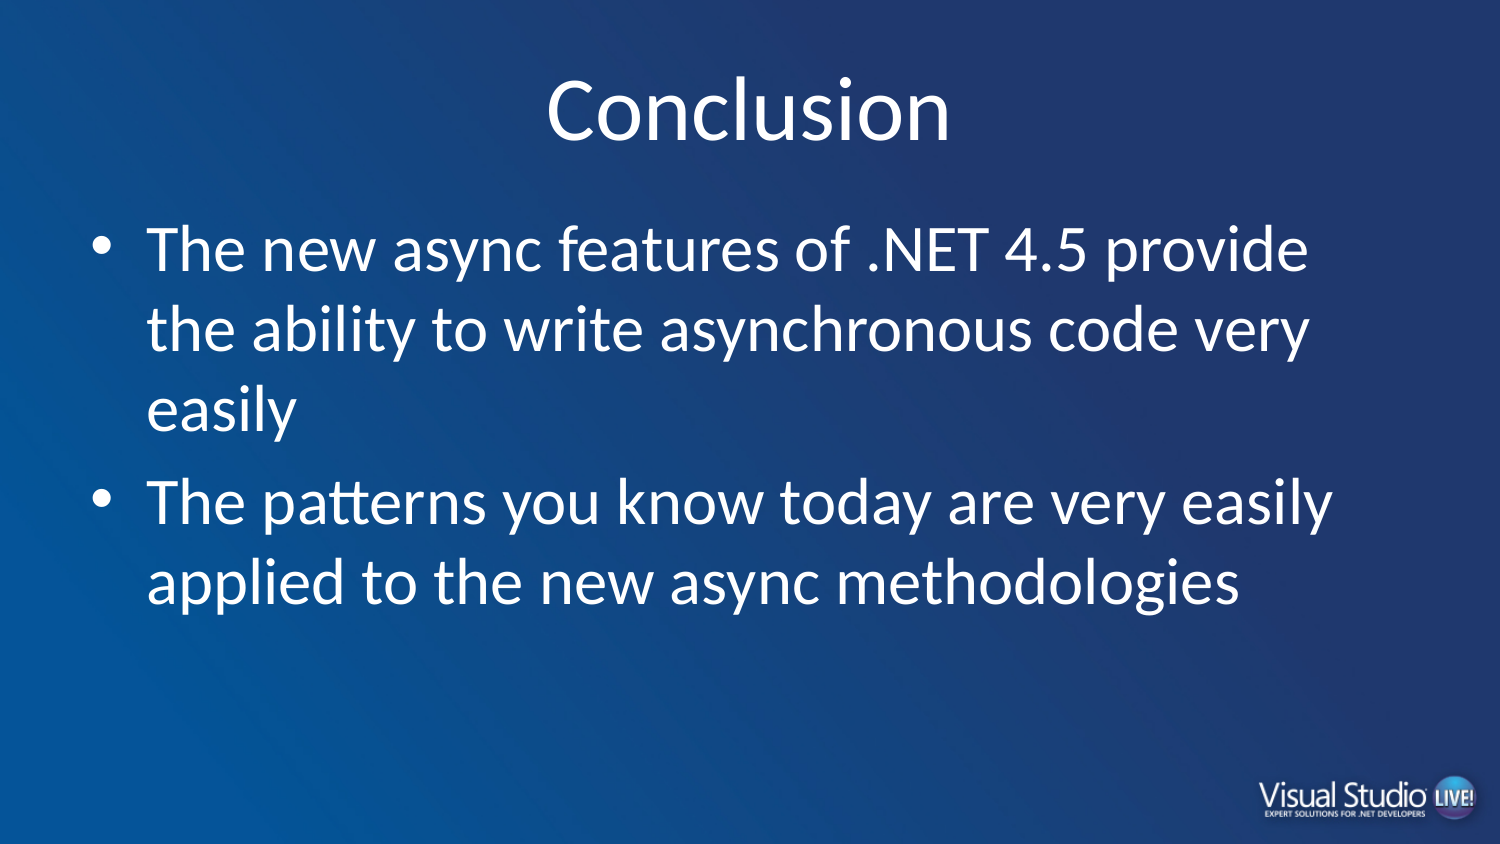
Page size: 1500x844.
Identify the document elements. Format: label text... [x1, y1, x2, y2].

title Conclusion [75, 33, 1425, 175]
list The new async features of .NET 4.5 provide the ability to write asynchronous code very easily The patterns you know today are very easily applied to the new async methodologies [75, 196, 1425, 754]
picture [0, 0, 1500, 844]
